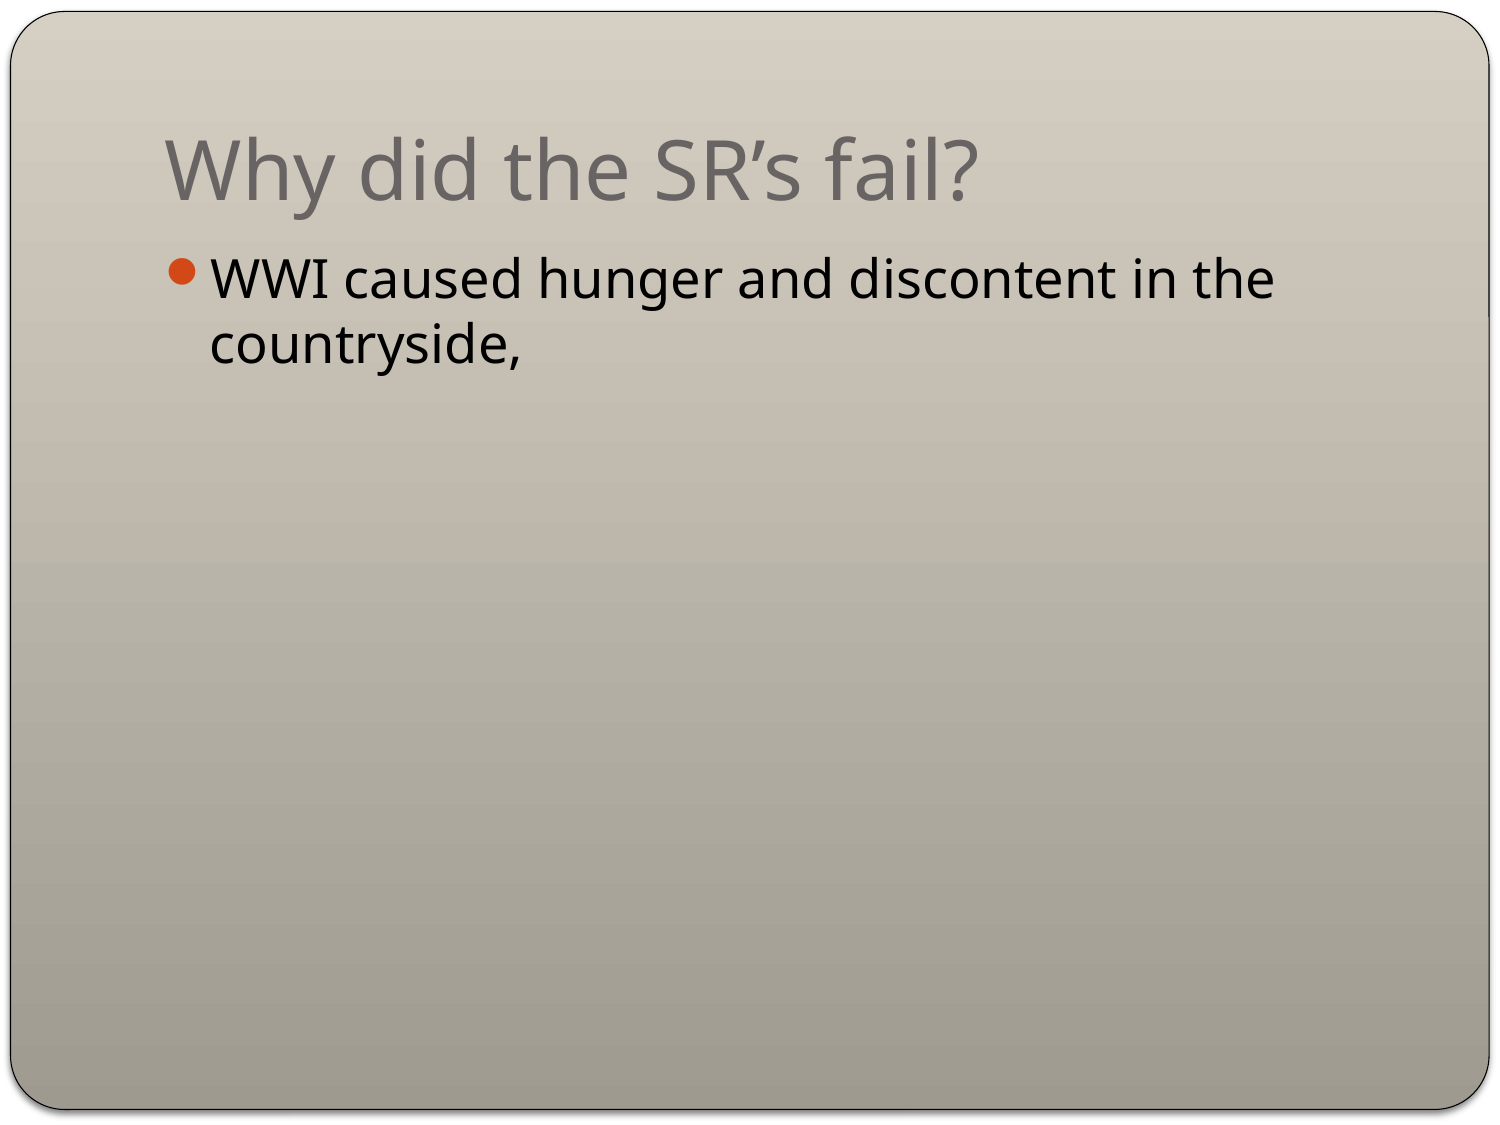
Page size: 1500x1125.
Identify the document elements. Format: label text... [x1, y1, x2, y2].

list WWI caused hunger and discontent in the countryside, [150, 237, 1425, 988]
title Why did the SR’s fail? [150, 45, 1425, 233]
